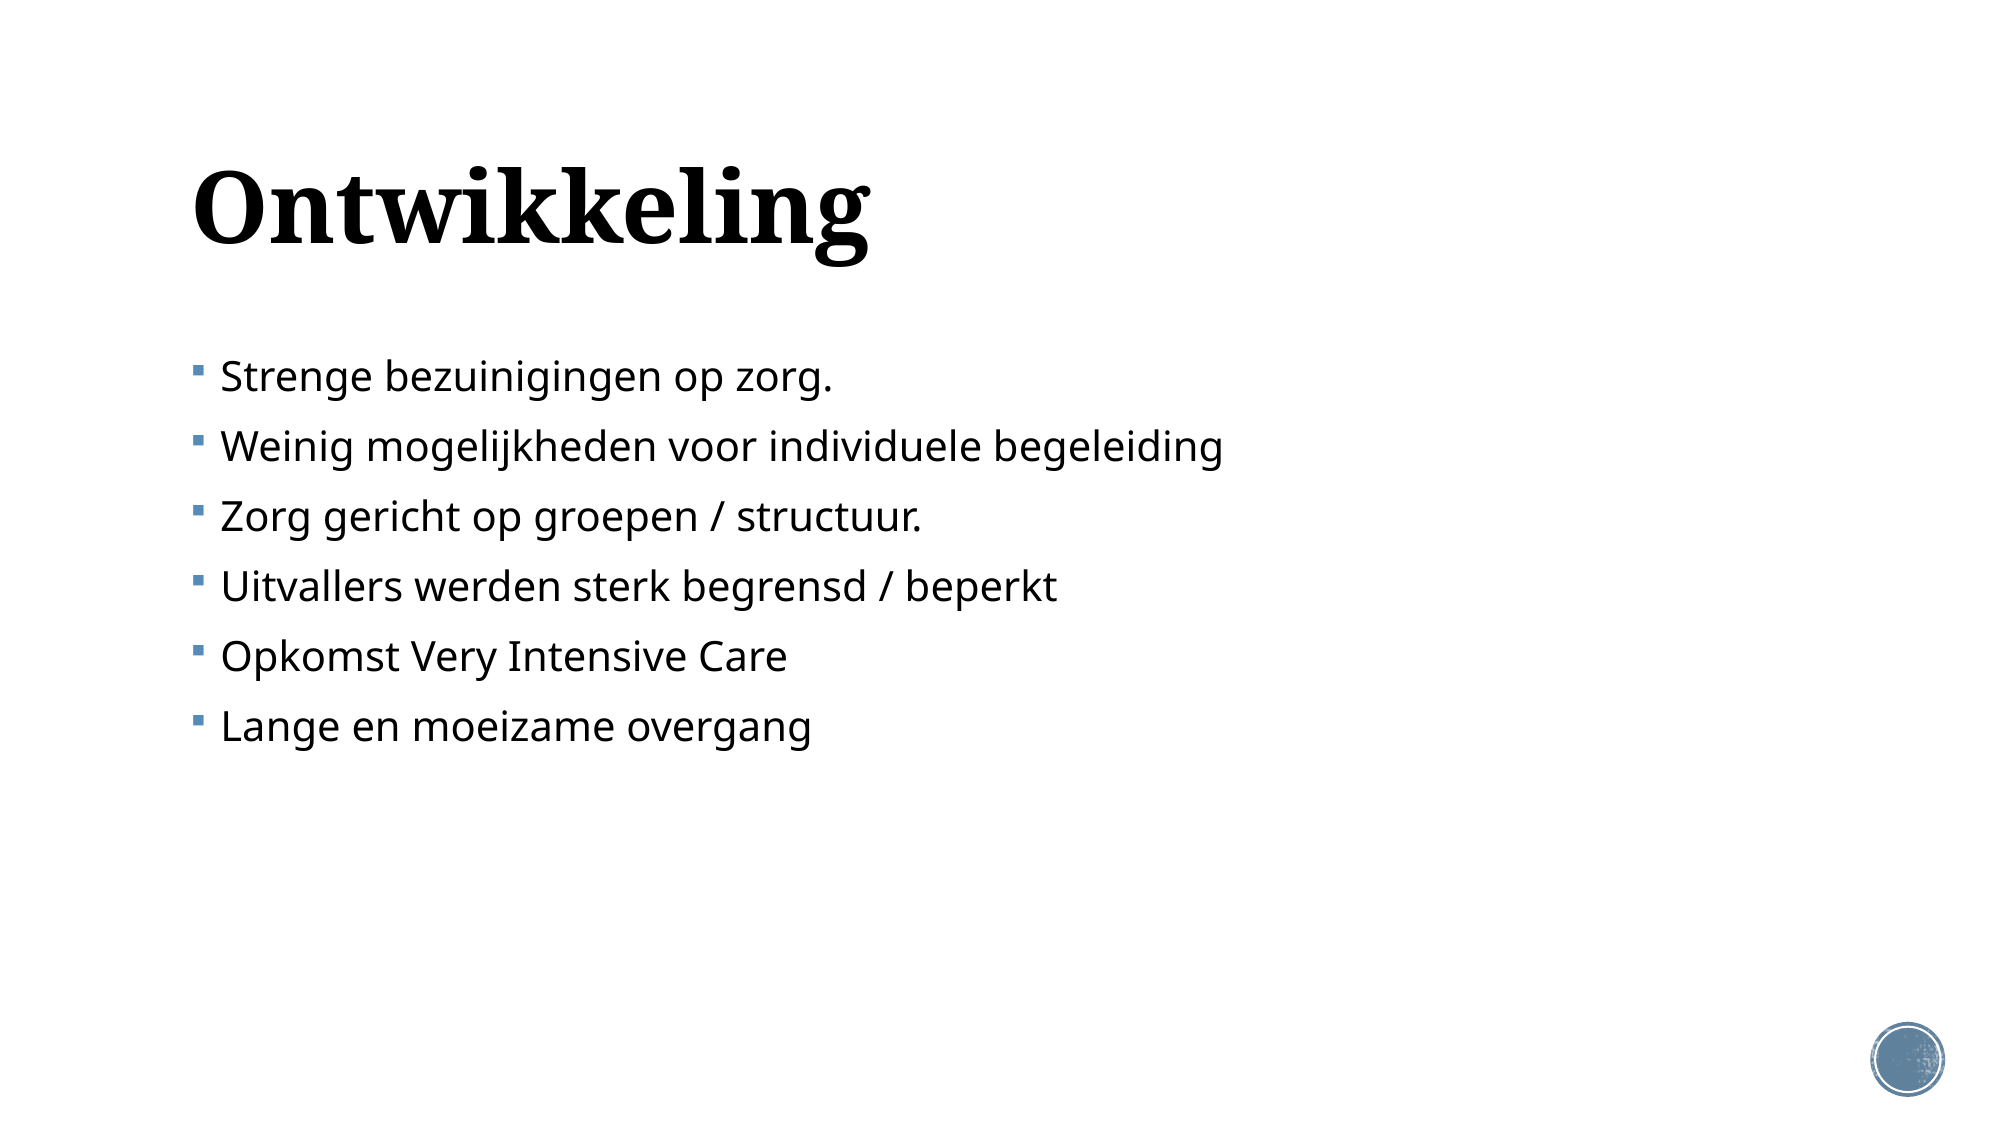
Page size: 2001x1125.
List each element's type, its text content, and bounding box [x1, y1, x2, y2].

list Strenge bezuinigingen op zorg. Weinig mogelijkheden voor individuele begeleiding Zorg gericht op groepen / structuur. Uitvallers werden sterk begrensd / beperkt Opkomst Very Intensive Care Lange en moeizame overgang [175, 348, 1826, 1013]
title Ontwikkeling [175, 79, 1826, 344]
